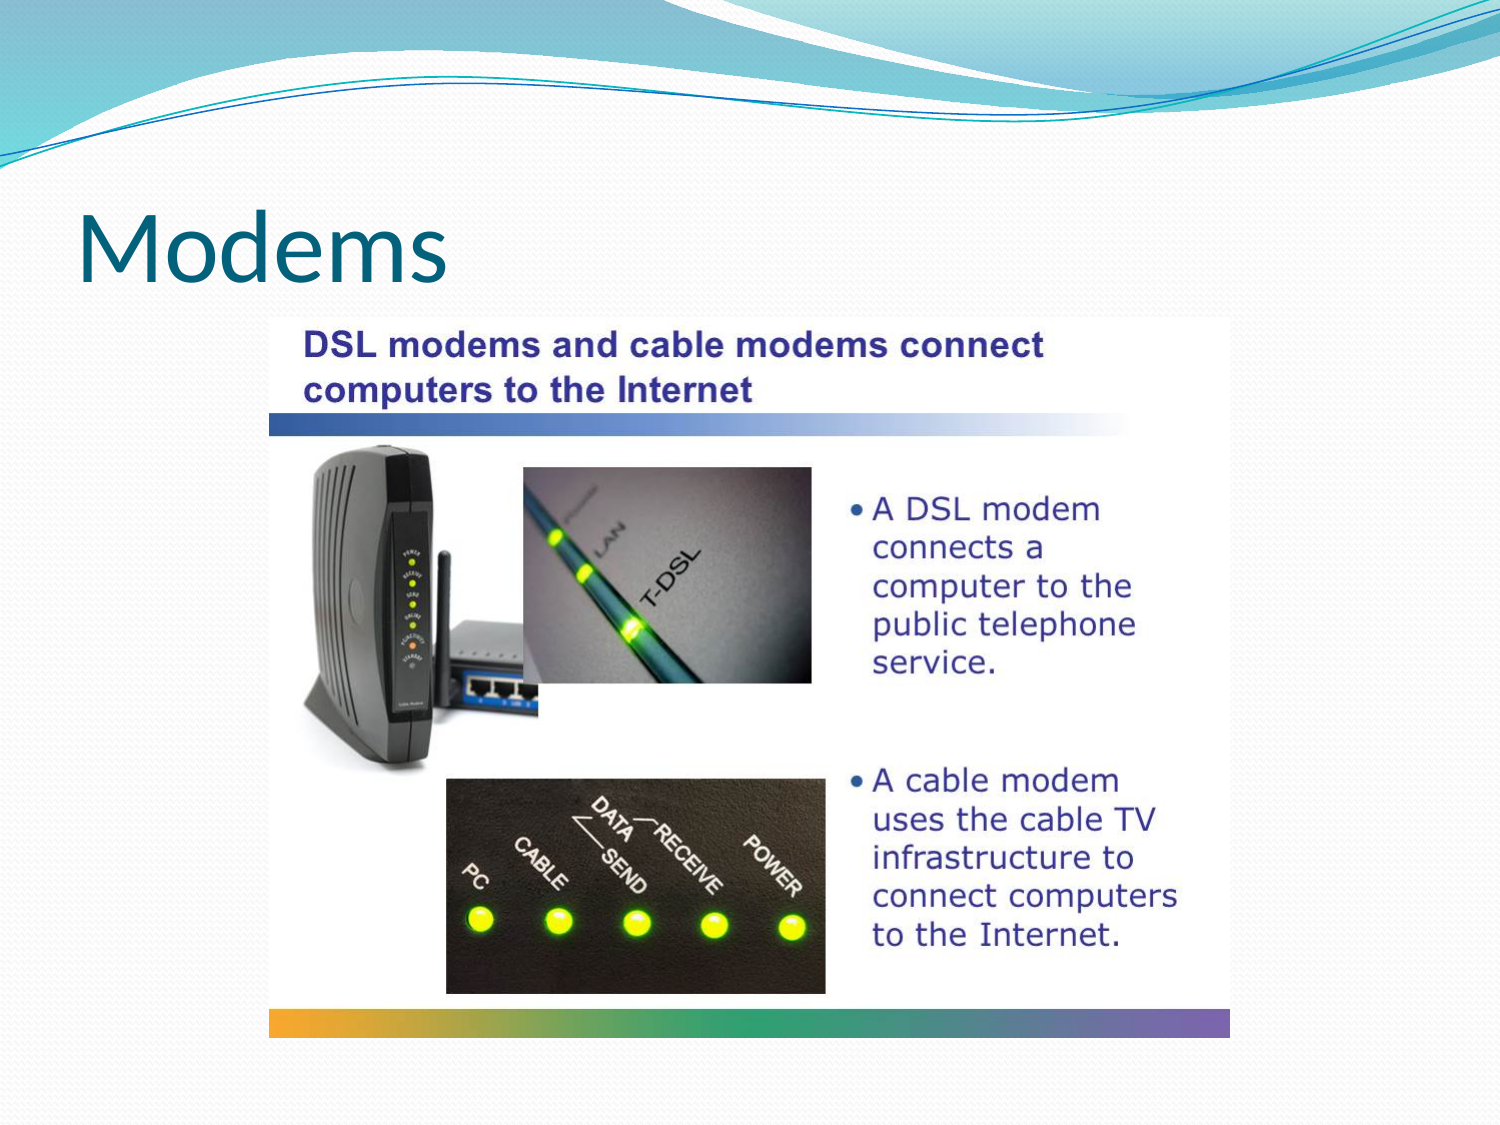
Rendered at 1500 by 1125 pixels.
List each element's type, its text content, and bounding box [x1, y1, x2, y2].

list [269, 317, 1231, 1038]
title Modems [75, 115, 1425, 303]
